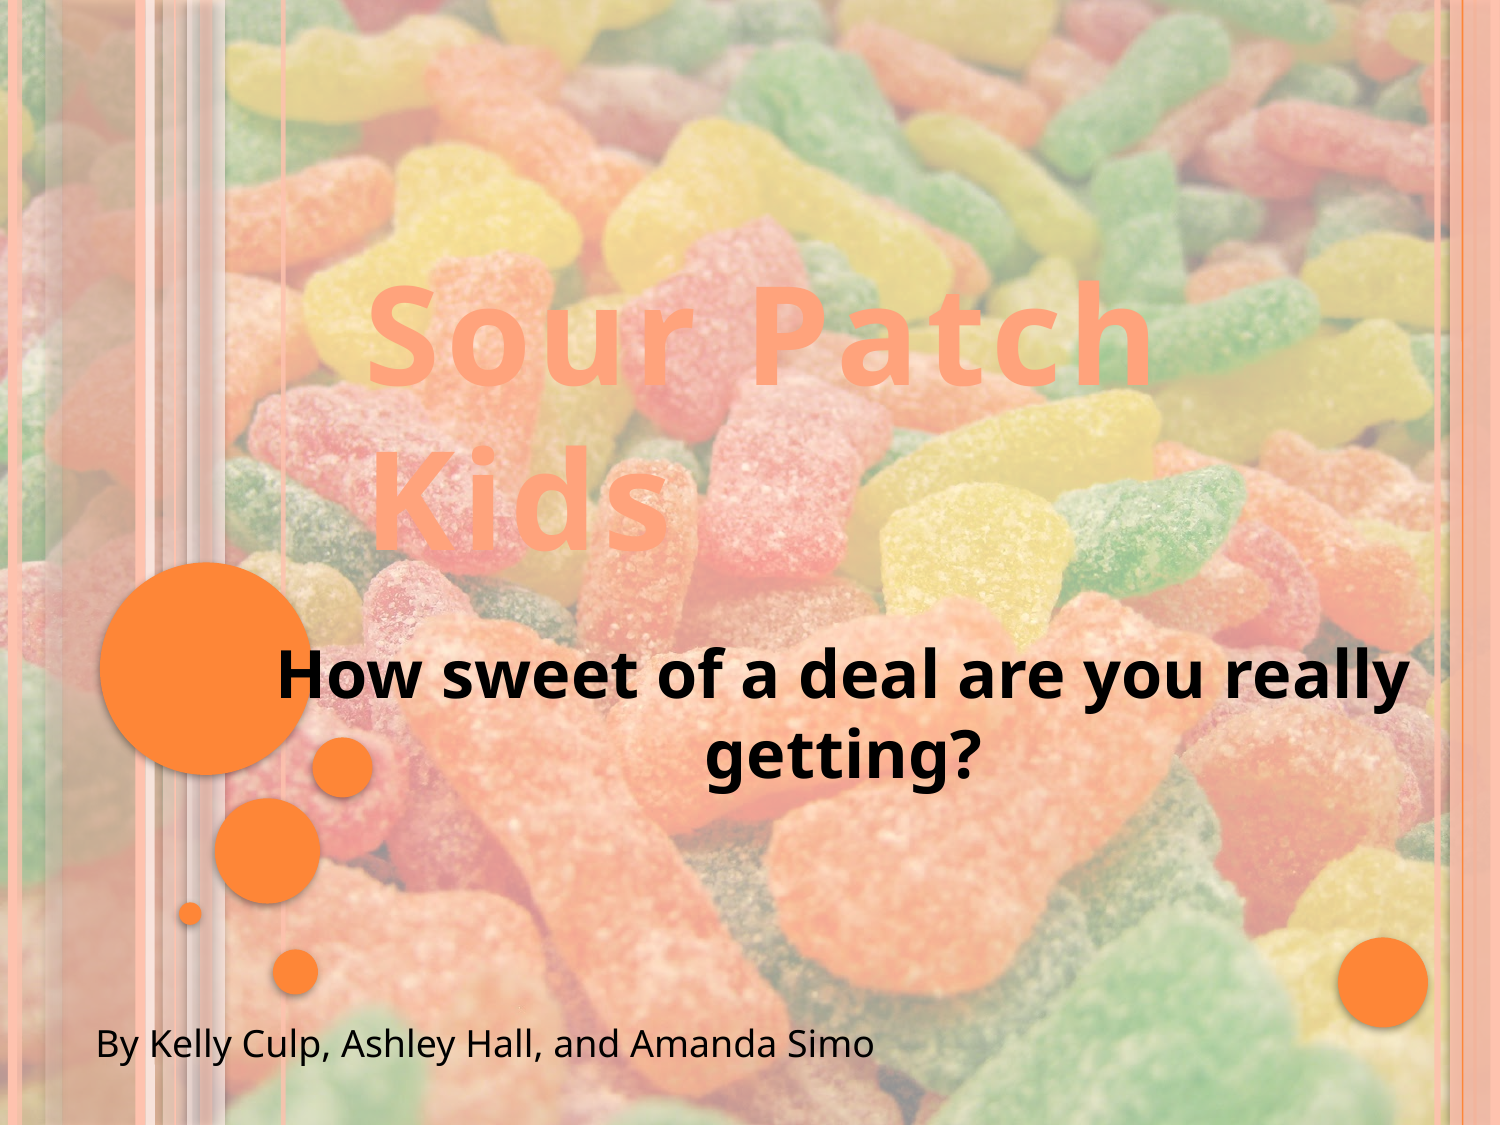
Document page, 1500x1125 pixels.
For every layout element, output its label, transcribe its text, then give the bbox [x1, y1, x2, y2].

title Sour Patch Kids [350, 275, 1363, 586]
text_box By Kelly Culp, Ashley Hall, and Amanda Simo [80, 1012, 891, 1073]
subtitle How sweet of a deal are you really getting? [237, 624, 1450, 913]
